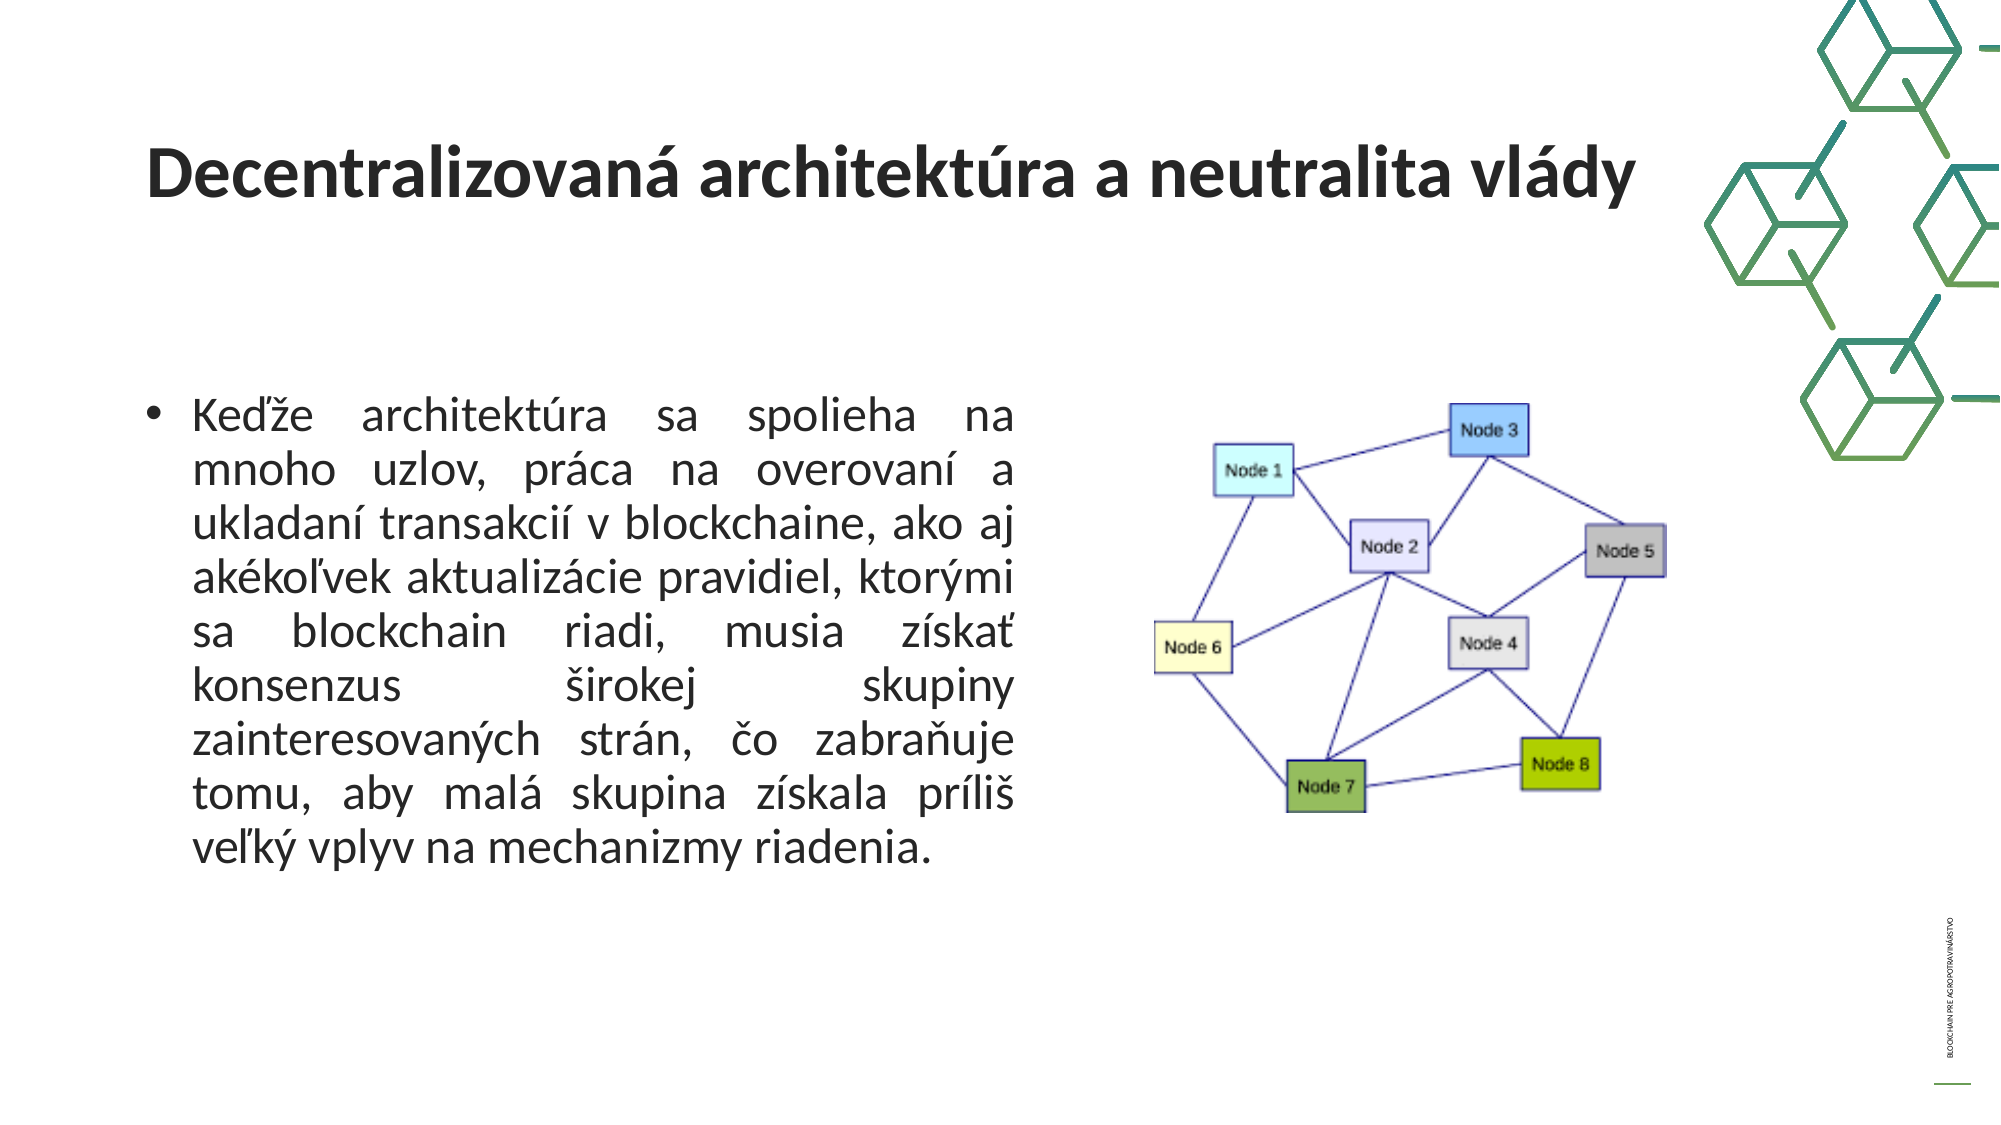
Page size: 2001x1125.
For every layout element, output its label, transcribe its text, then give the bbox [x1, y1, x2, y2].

picture [1154, 403, 1667, 813]
list Decentralizovaná architektúra a neutralita vlády [130, 124, 1698, 257]
list Keďže architektúra sa spolieha na mnoho uzlov, práca na overovaní a ukladaní transakcií v blockchaine, ako aj akékoľvek aktualizácie pravidiel, ktorými sa blockchain riadi, musia získať konsenzus širokej skupiny zainteresovaných strán, čo zabraňuje tomu, aby malá skupina získala príliš veľký vplyv na mechanizmy riadenia. [130, 380, 1031, 984]
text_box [1703, 0, 2000, 462]
